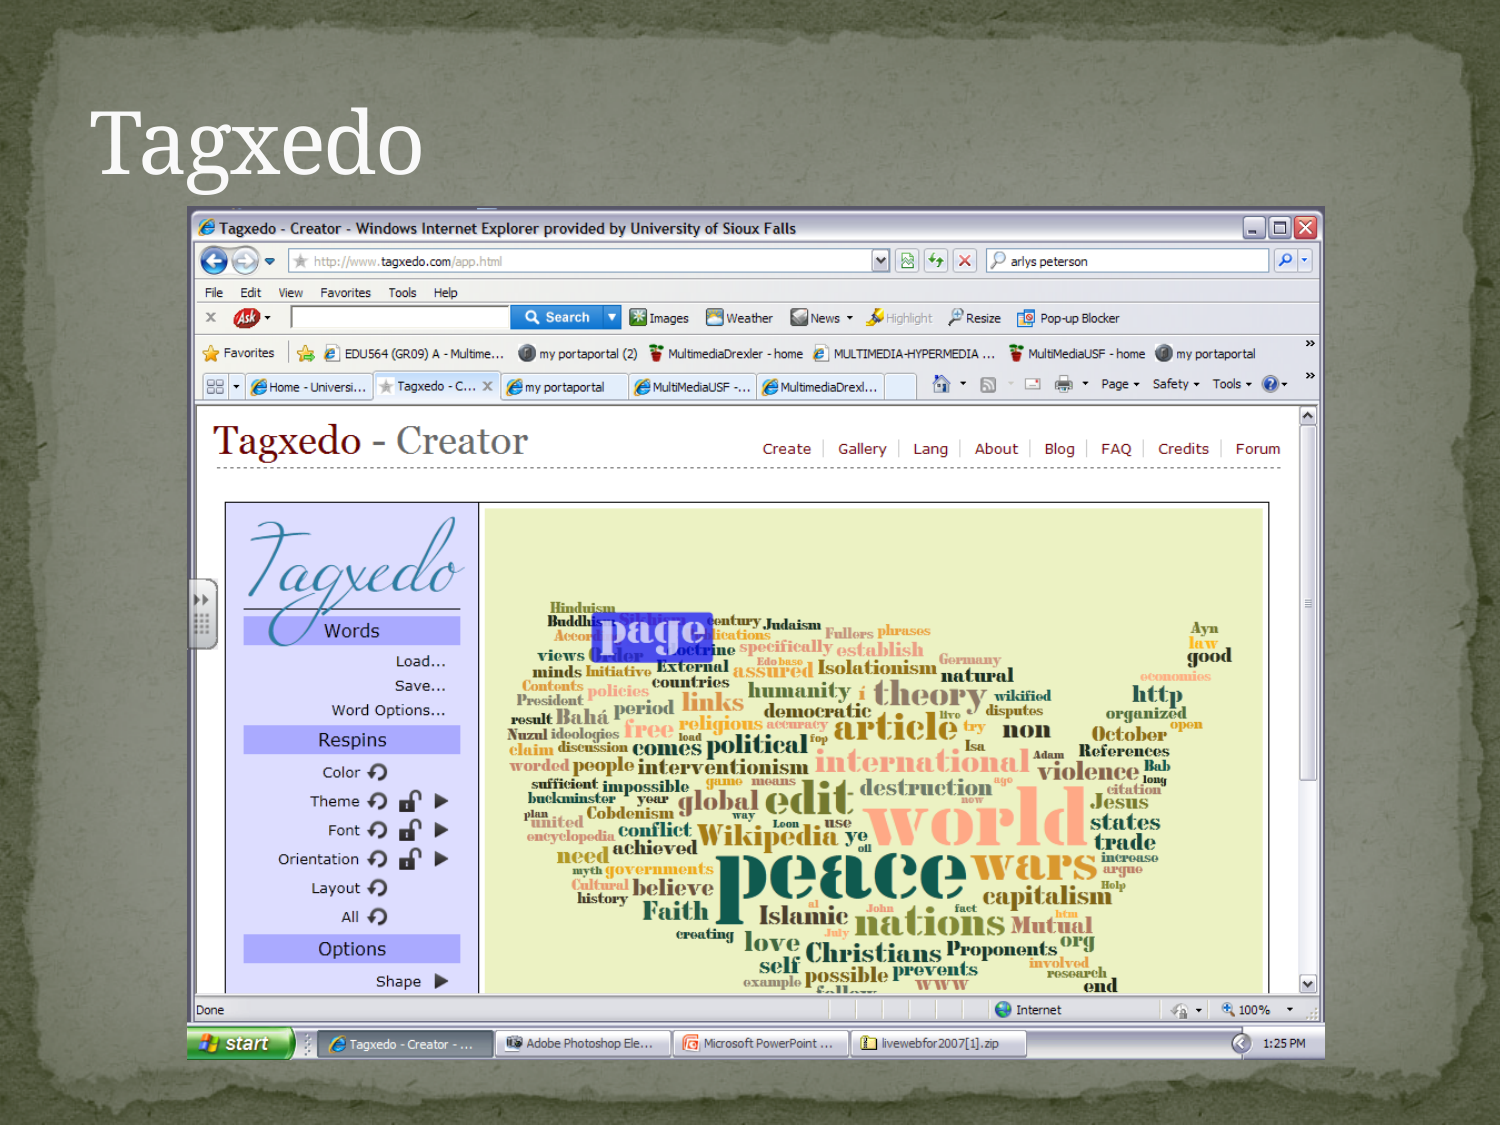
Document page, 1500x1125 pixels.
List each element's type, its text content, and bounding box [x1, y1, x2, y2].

title Tagxedo [74, 0, 1425, 200]
picture [187, 206, 1325, 1060]
